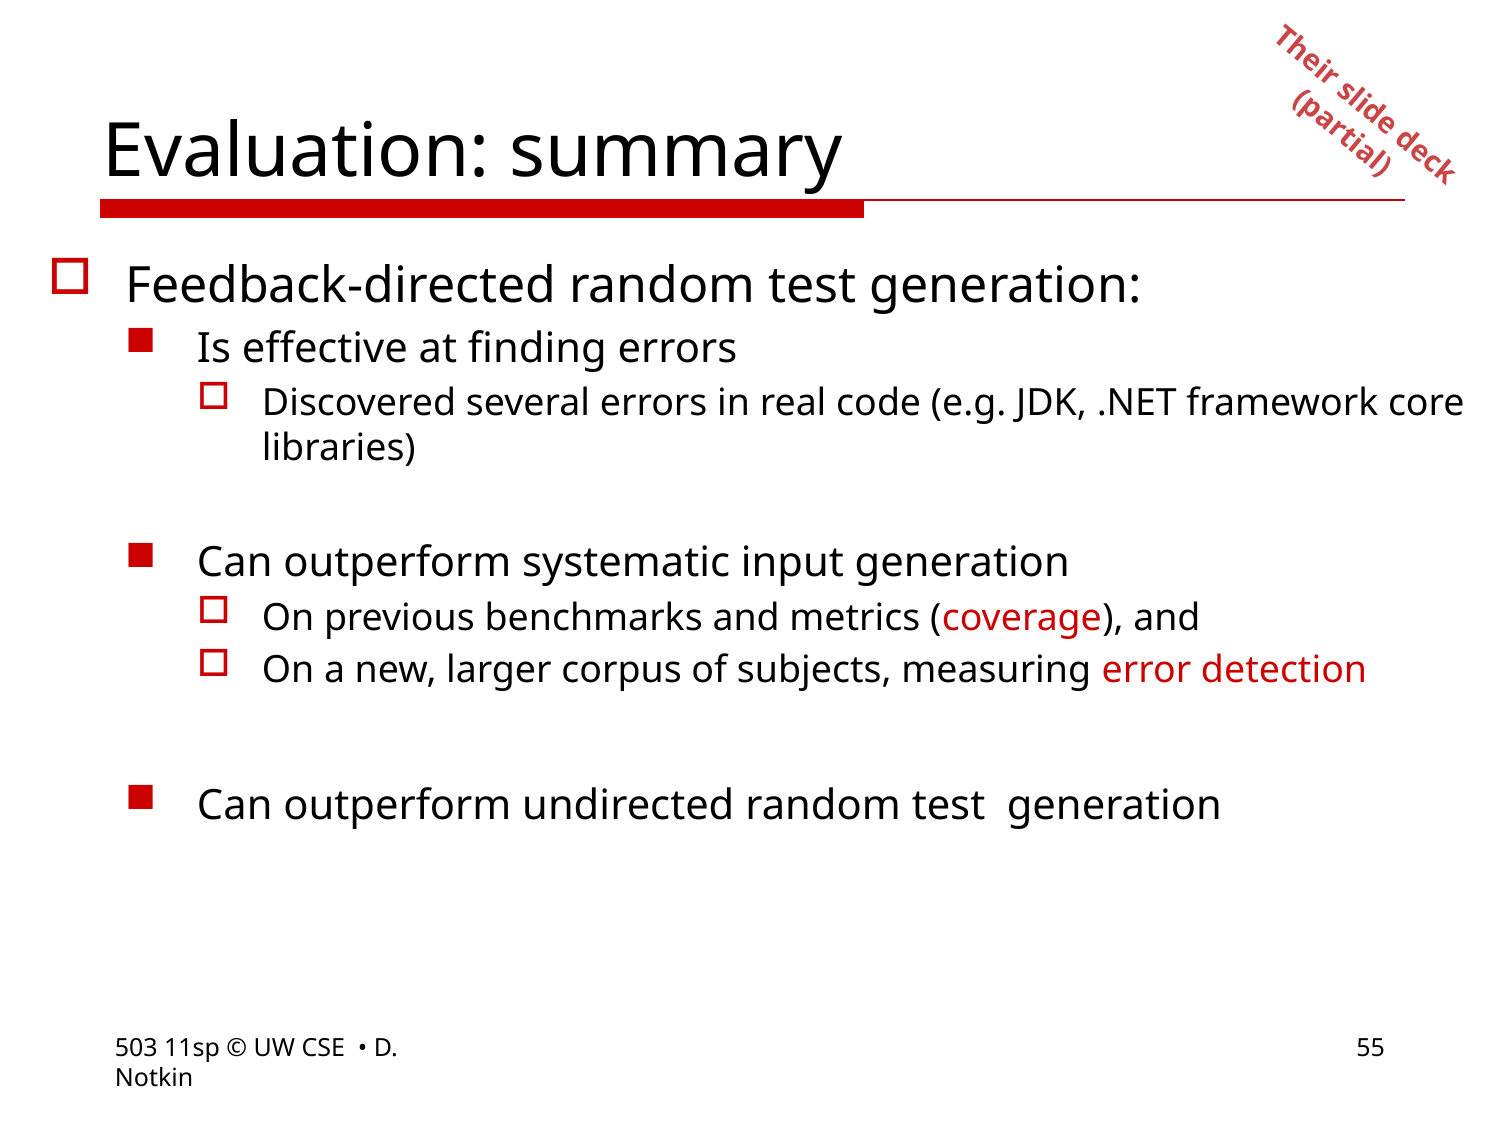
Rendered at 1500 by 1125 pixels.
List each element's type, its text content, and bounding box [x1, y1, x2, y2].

slide_number 503 11sp © UW CSE • D. Notkin [99, 1024, 425, 1103]
title Evaluation: summary [87, 0, 1400, 200]
slide_number 55 [1074, 1024, 1400, 1103]
text_box Their slide deck (partial) [1229, 2, 1482, 234]
list Feedback-directed random test generation: Is effective at finding errors Discovered several errors in real code (e.g. JDK, .NET framework core libraries) Can outperform systematic input generation On previous benchmarks and metrics (coverage), and On a new, larger corpus of subjects, measuring error detection Can outperform undirected random test generation [32, 245, 1500, 996]
